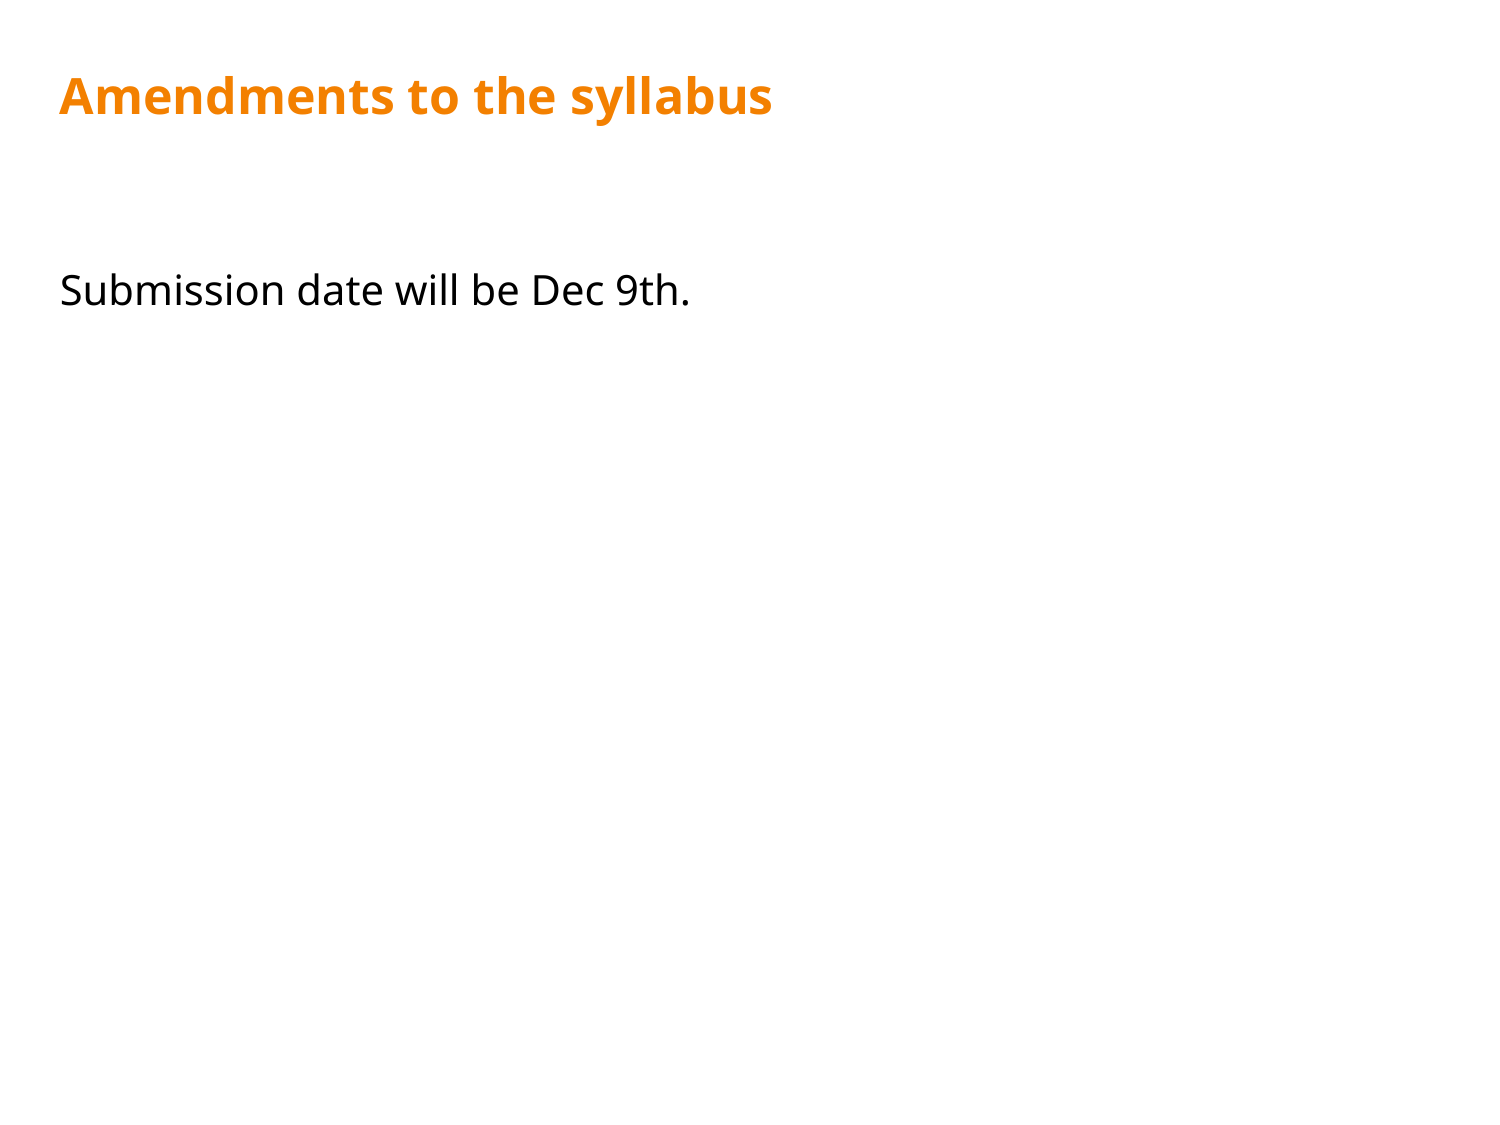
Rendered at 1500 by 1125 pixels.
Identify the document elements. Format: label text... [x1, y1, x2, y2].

list Submission date will be Dec 9th. [59, 253, 1440, 1125]
title Amendments to the syllabus [59, 64, 1440, 253]
